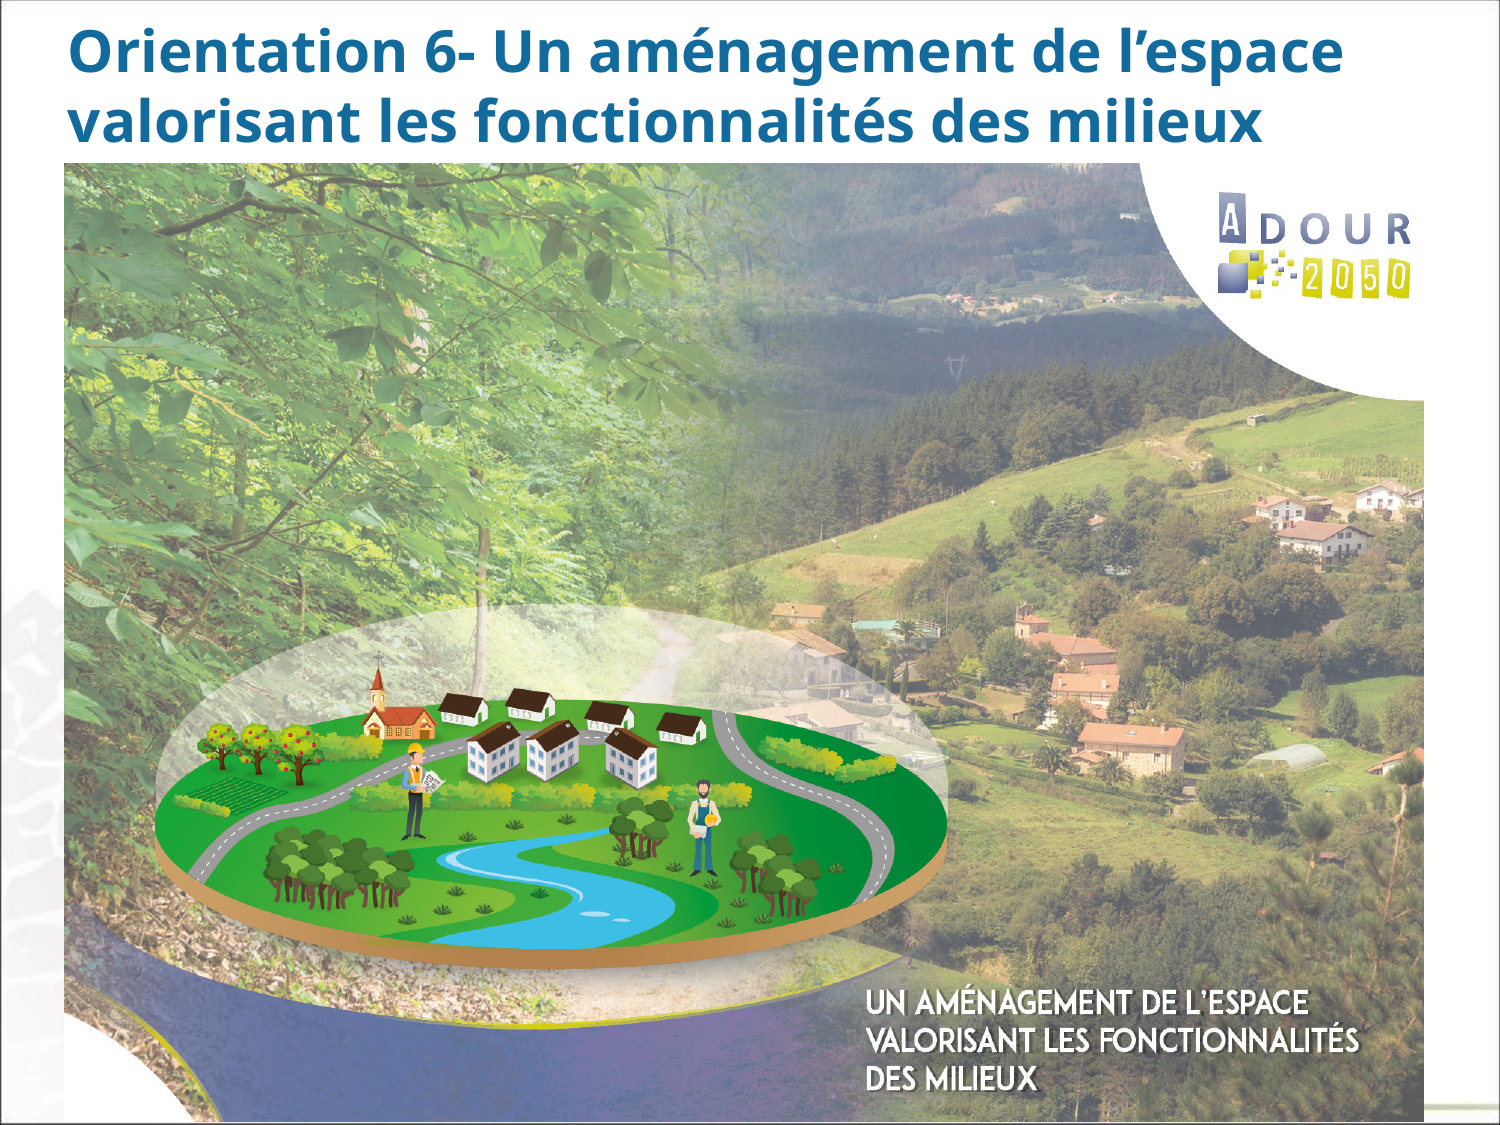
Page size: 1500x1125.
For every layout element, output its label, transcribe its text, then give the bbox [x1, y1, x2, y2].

picture [0, 0, 1500, 1125]
text_box Orientation 6- Un aménagement de l’espace valorisant les fonctionnalités des milieux [53, 7, 1436, 162]
